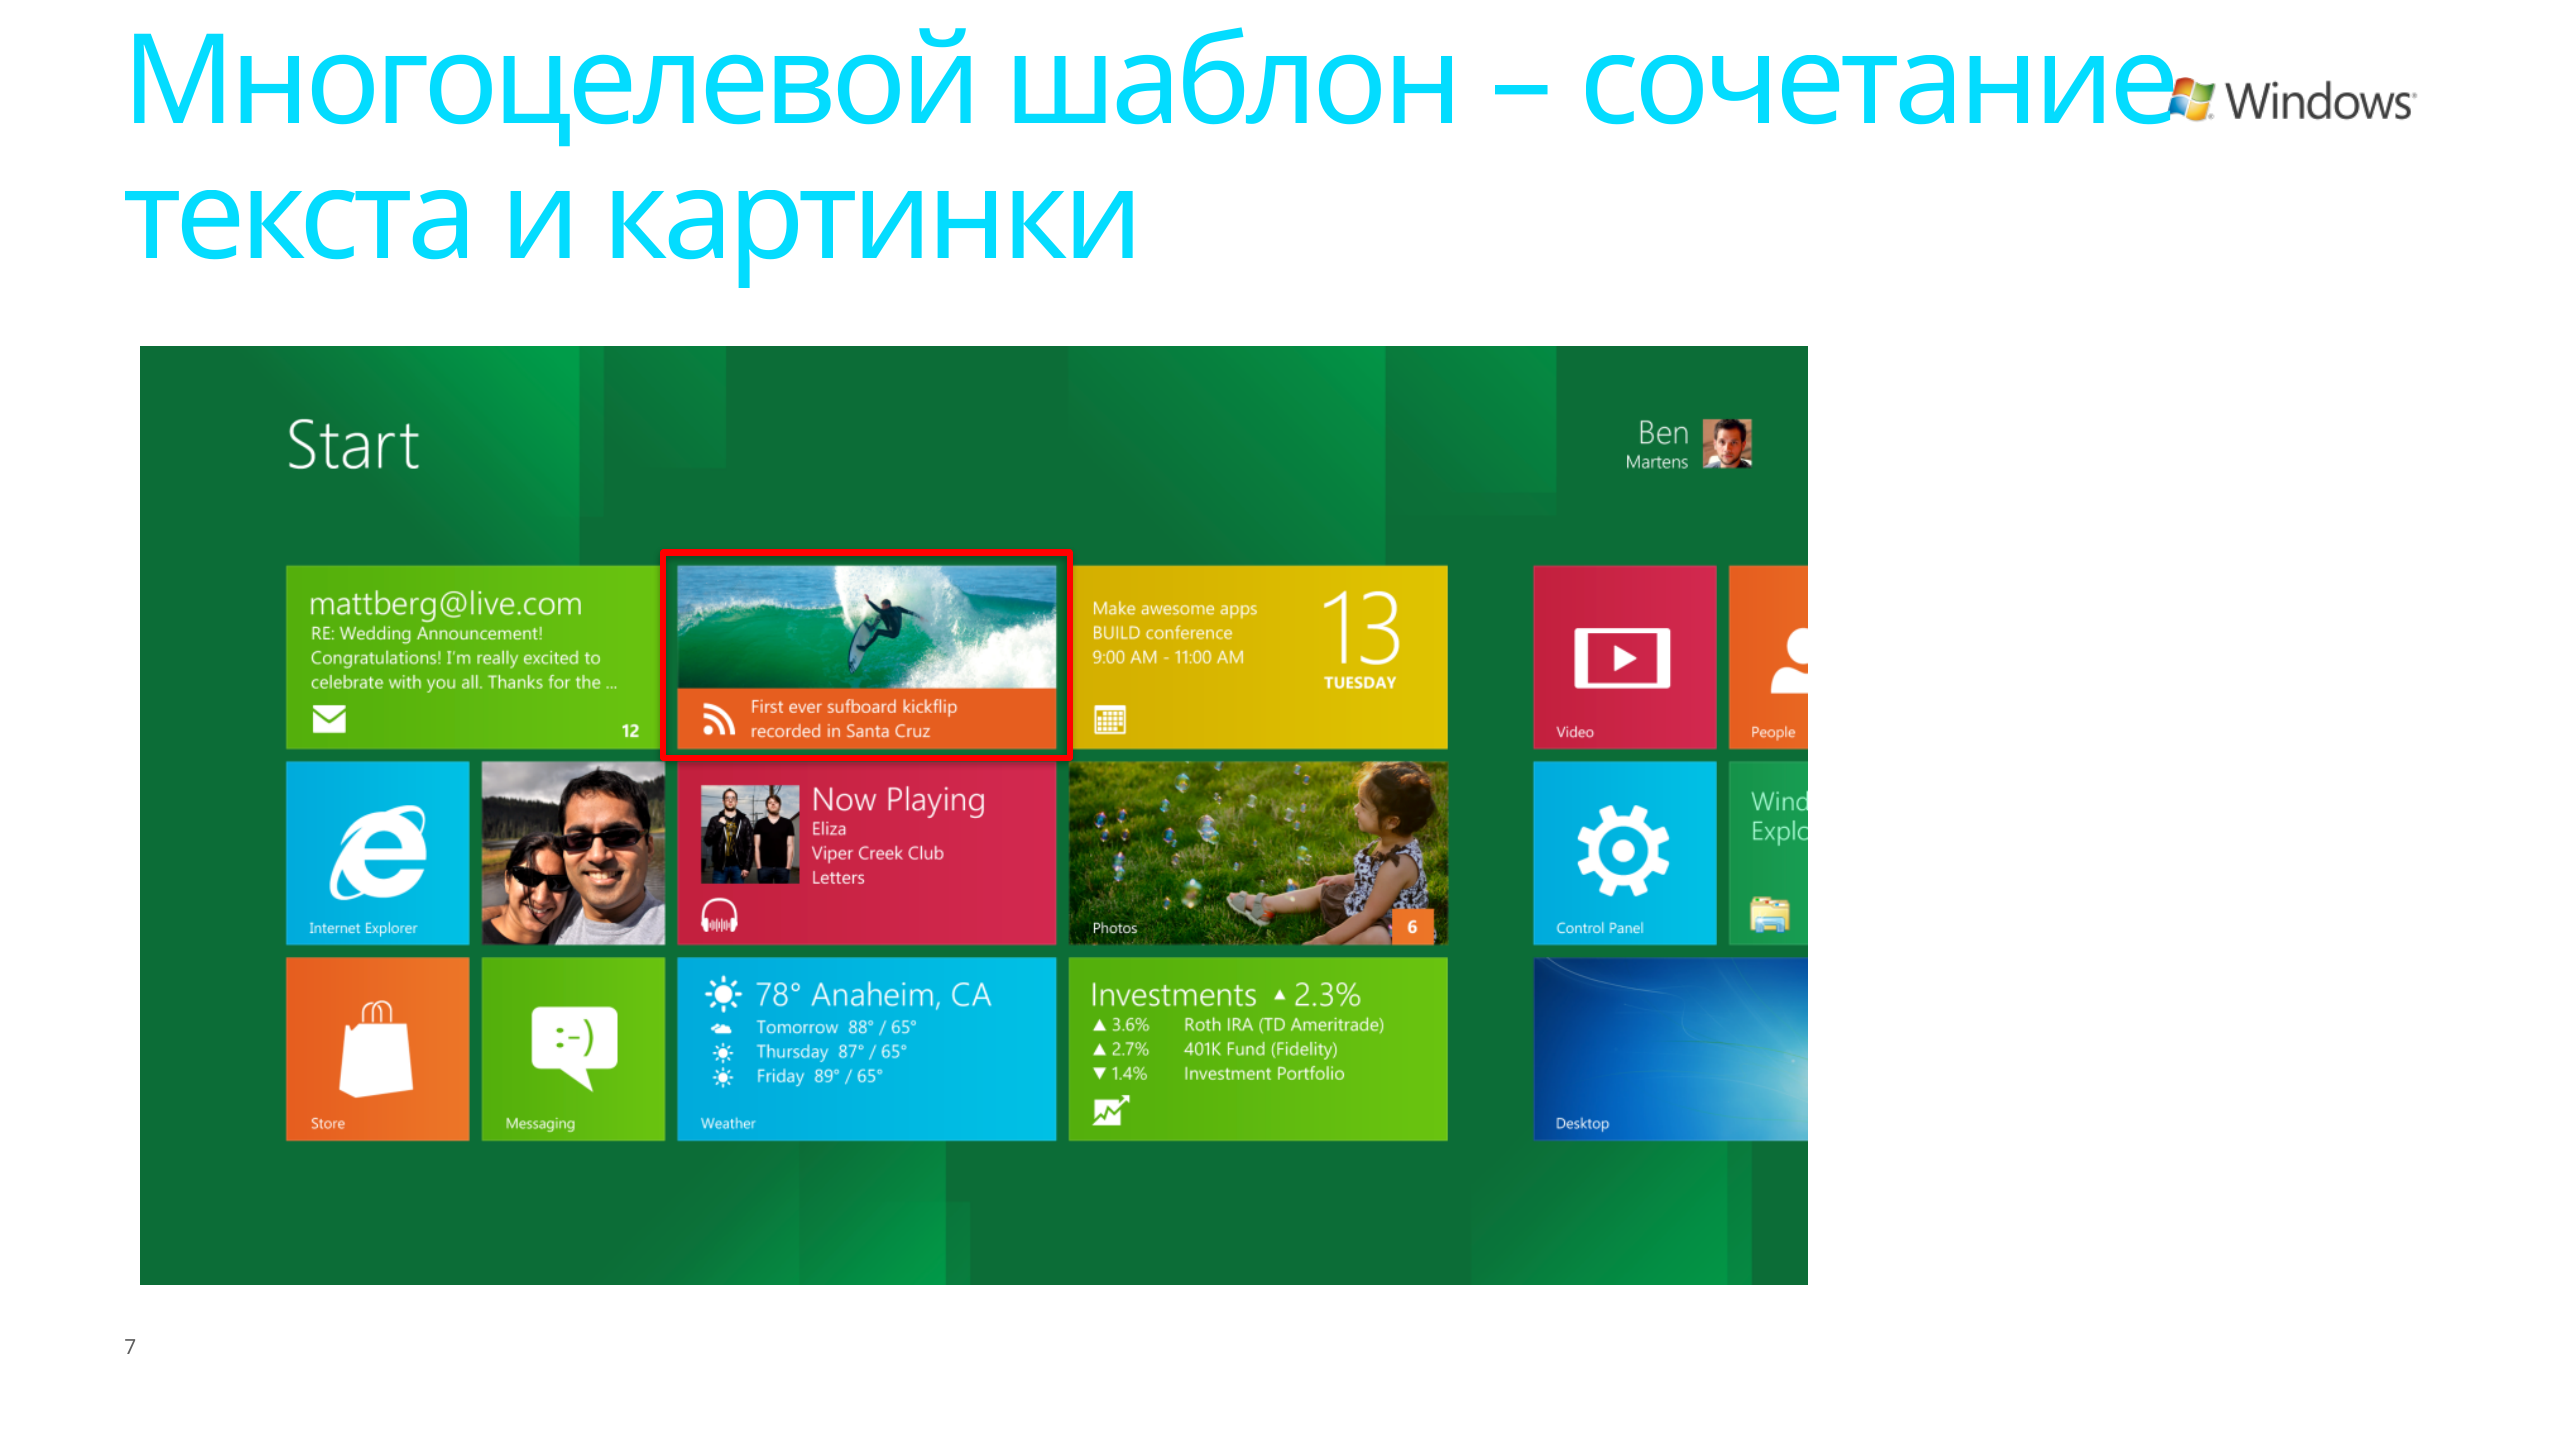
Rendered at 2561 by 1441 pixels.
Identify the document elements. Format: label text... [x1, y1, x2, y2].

picture [139, 346, 1808, 1285]
title Многоцелевой шаблон – сочетание текста и картинки [122, 48, 2465, 286]
